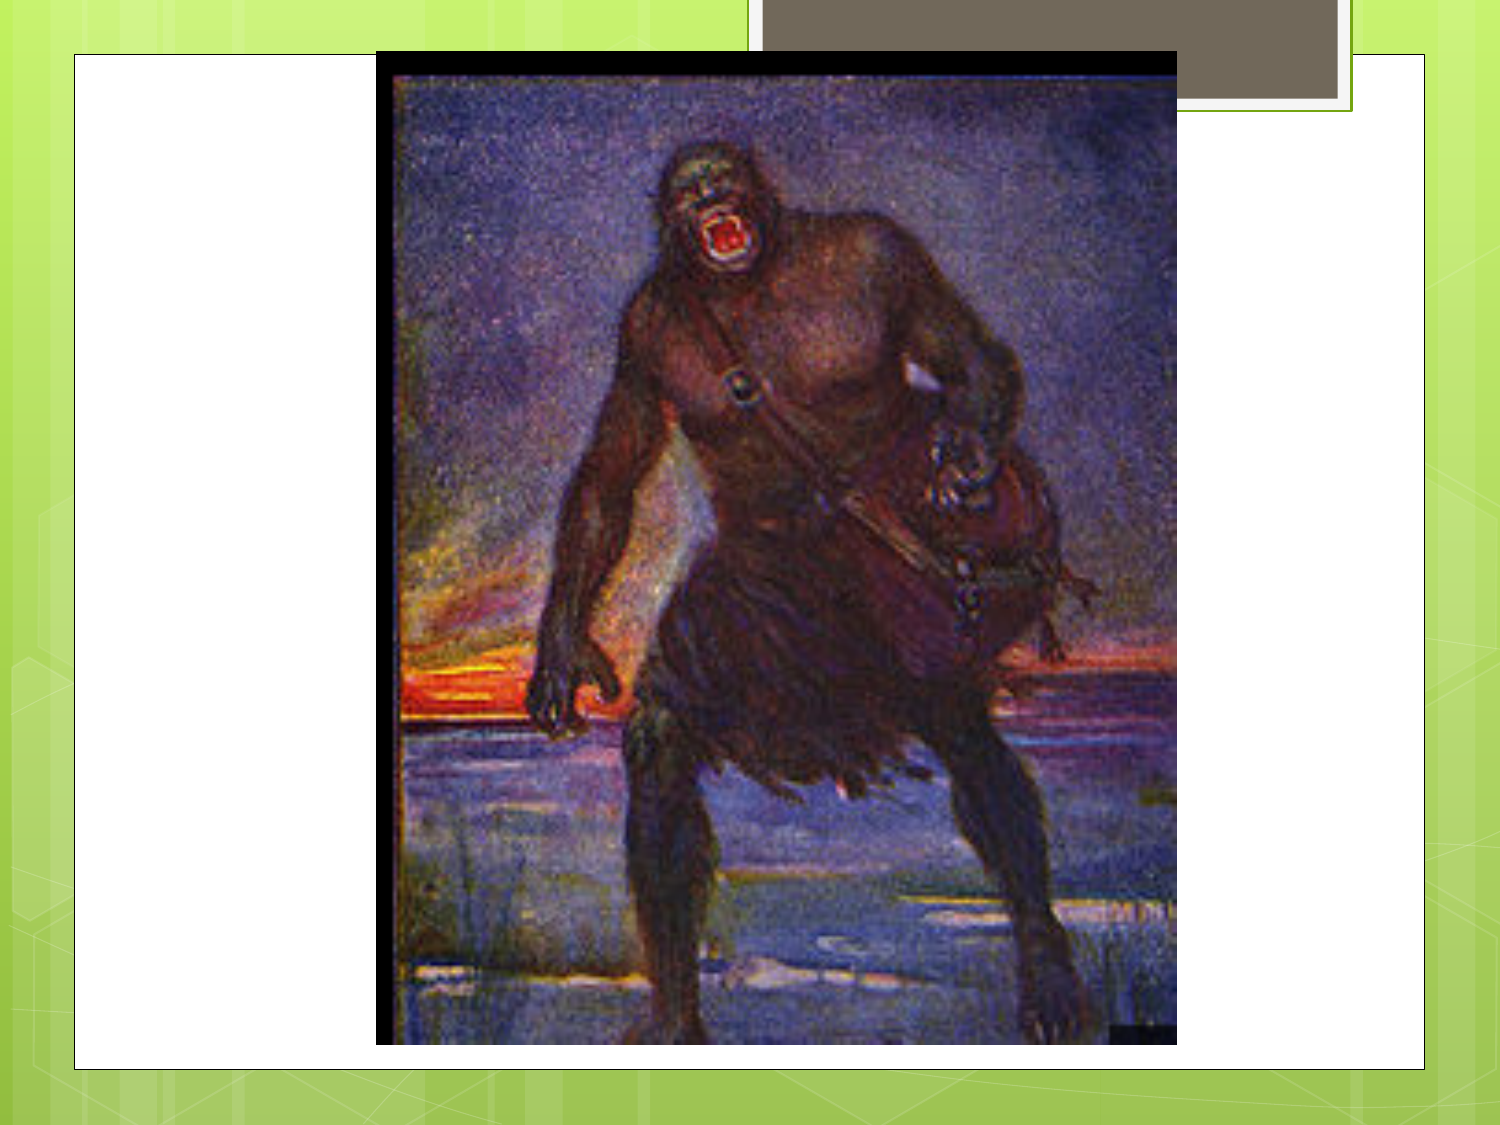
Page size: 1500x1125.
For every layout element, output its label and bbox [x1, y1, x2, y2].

picture [375, 51, 1177, 1045]
